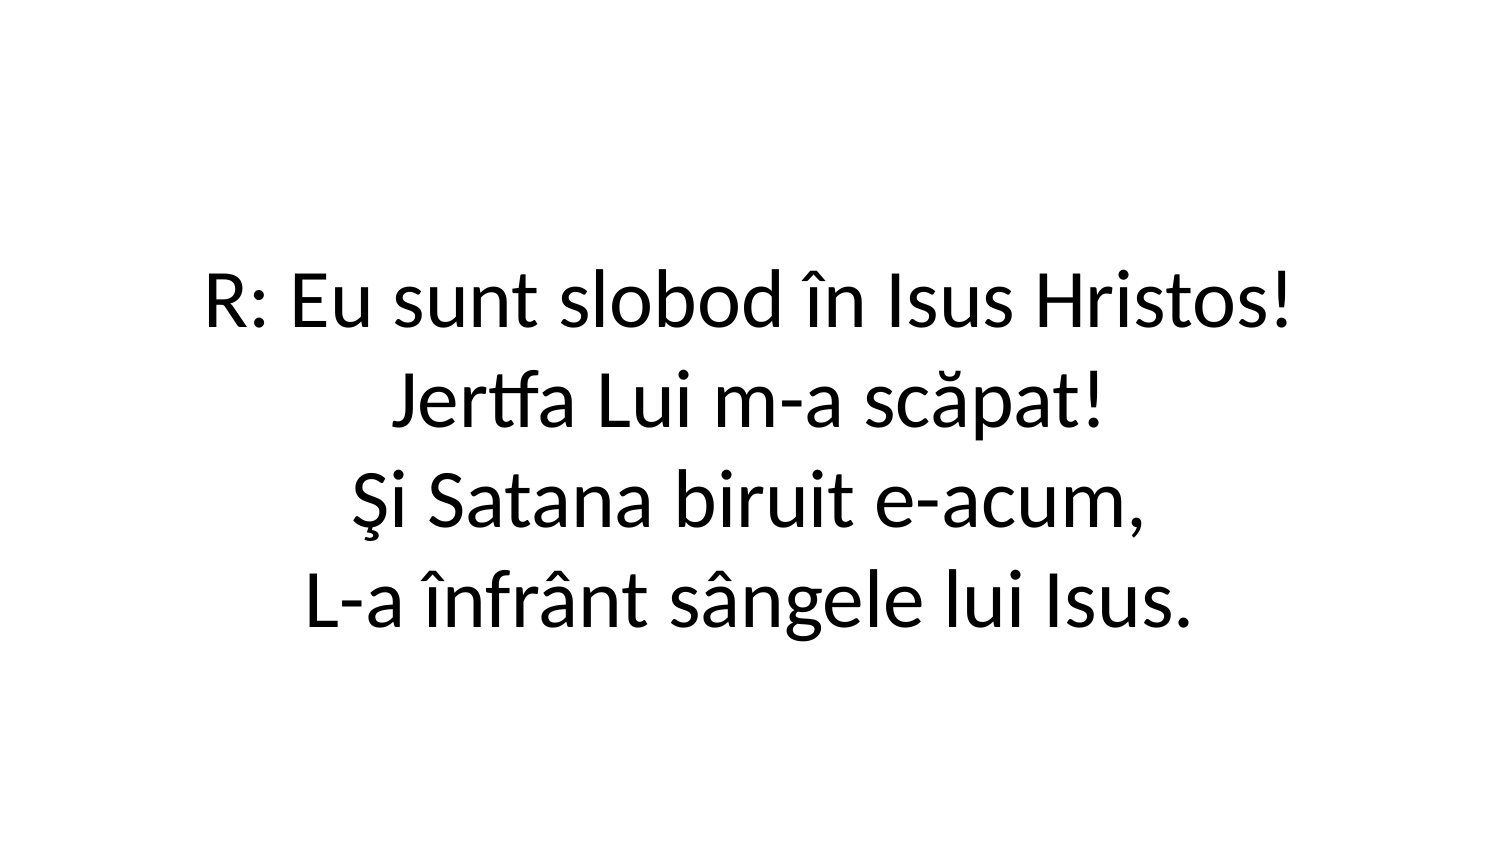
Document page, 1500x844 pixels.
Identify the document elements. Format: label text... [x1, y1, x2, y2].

text_box R: Eu sunt slobod în Isus Hristos! Jertfa Lui m-a scăpat! Şi Satana biruit e-acum, L-a înfrânt sângele lui Isus. [188, 192, 1312, 652]
